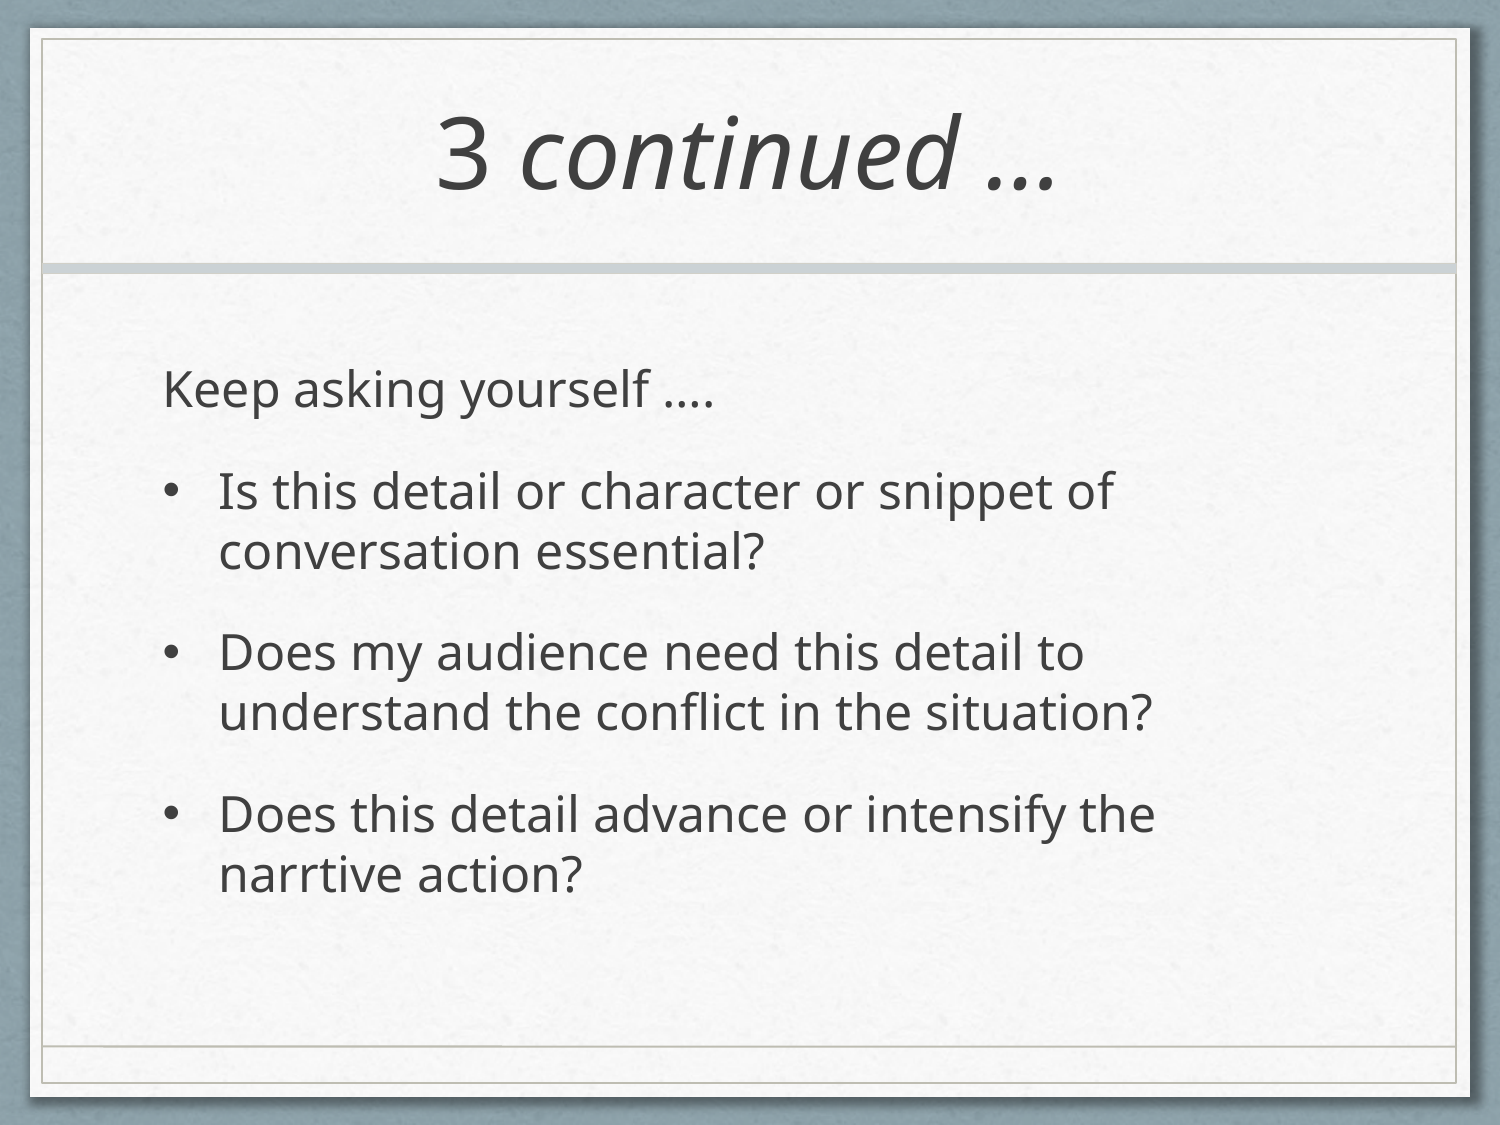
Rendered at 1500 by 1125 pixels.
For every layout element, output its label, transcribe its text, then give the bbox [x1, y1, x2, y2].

title 3 continued … [147, 40, 1353, 260]
picture [30, 28, 1470, 1097]
list Keep asking yourself …. Is this detail or character or snippet of conversation essential? Does my audience need this detail to understand the conflict in the situation? Does this detail advance or intensify the narrtive action? [147, 350, 1353, 995]
